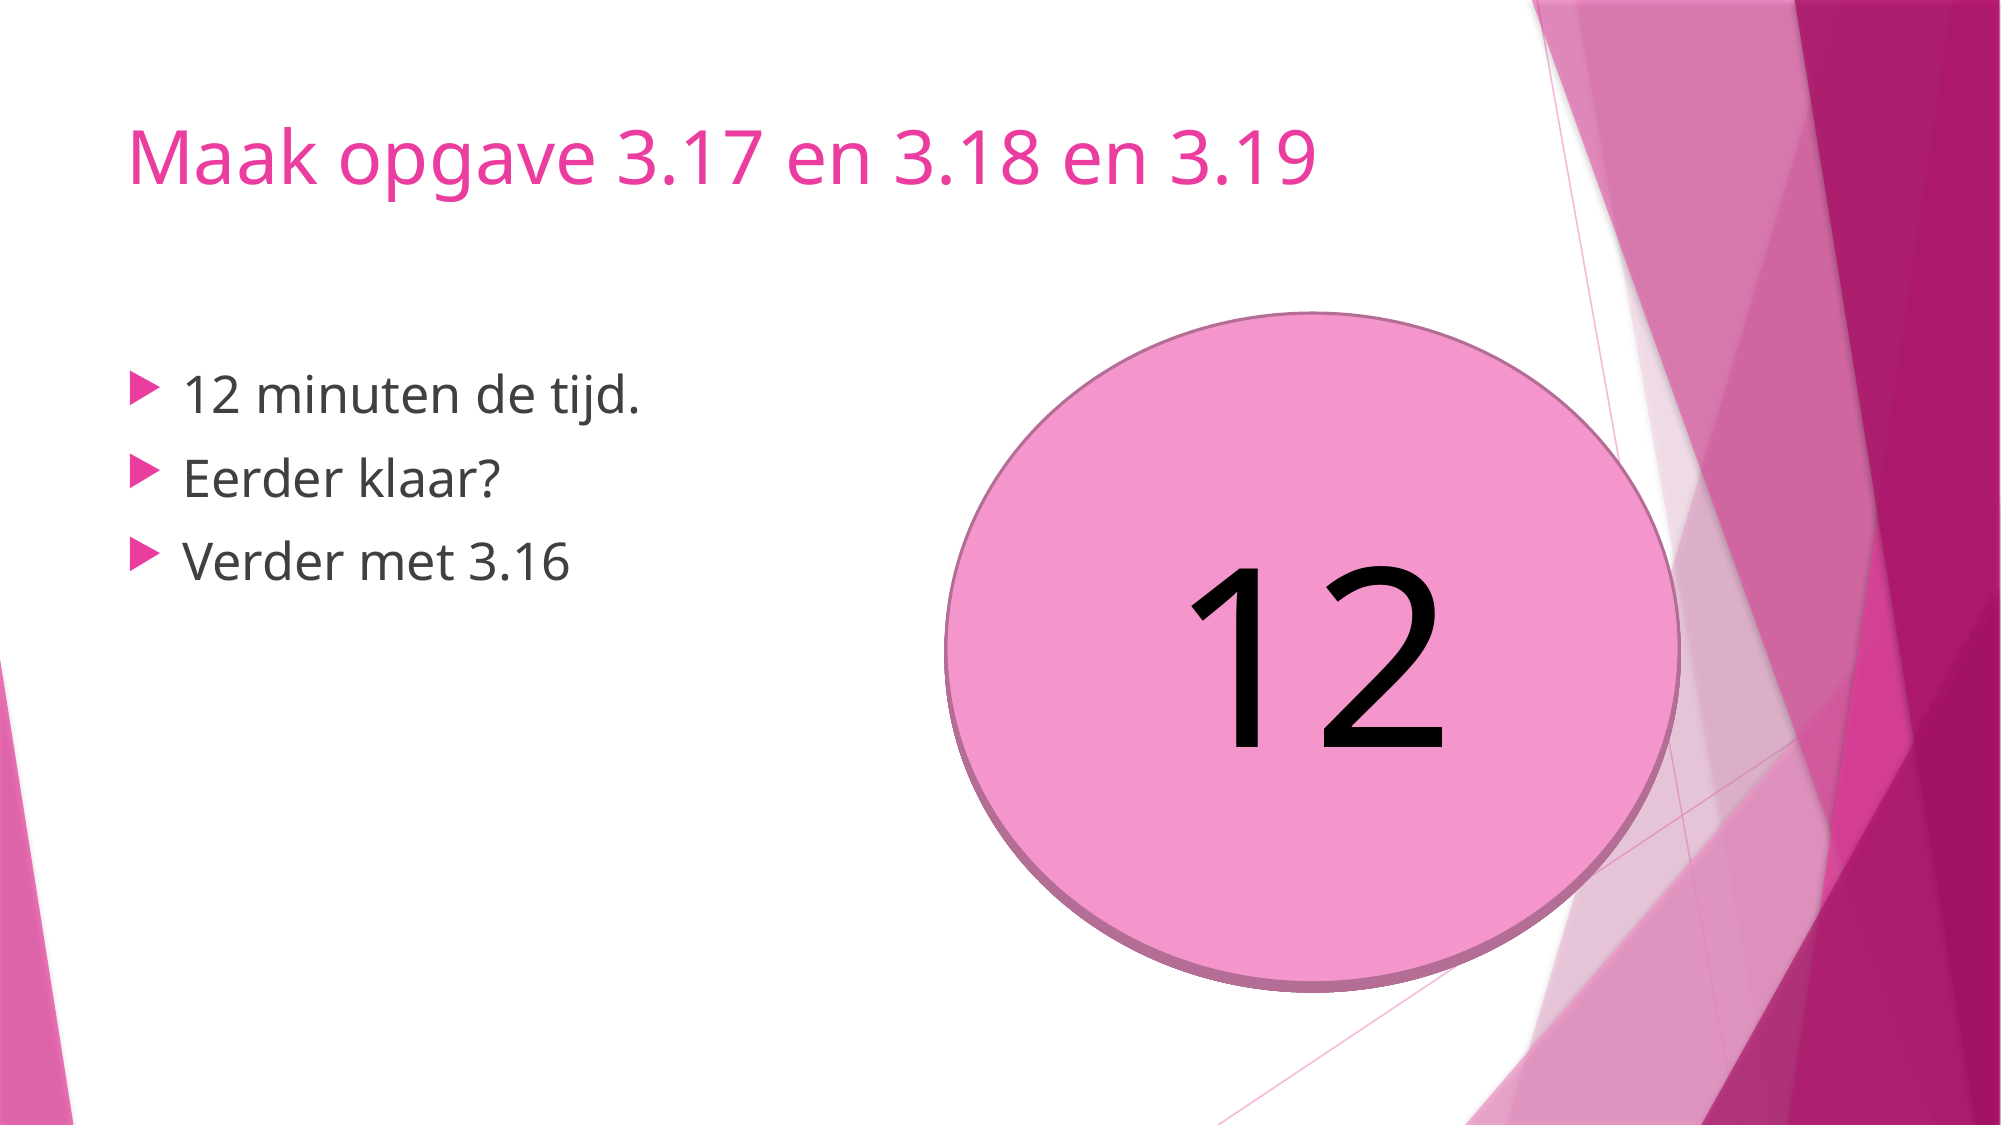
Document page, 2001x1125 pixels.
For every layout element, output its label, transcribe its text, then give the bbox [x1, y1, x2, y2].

text_box 11 [957, 736, 1669, 988]
text_box 7 [961, 748, 1667, 993]
text_box 9 [958, 742, 1668, 990]
title Maak opgave 3.17 en 3.18 en 3.19 [111, 101, 1522, 319]
text_box 12 [944, 311, 1681, 985]
list 12 minuten de tijd. Eerder klaar? Verder met 3.16 [111, 354, 774, 992]
